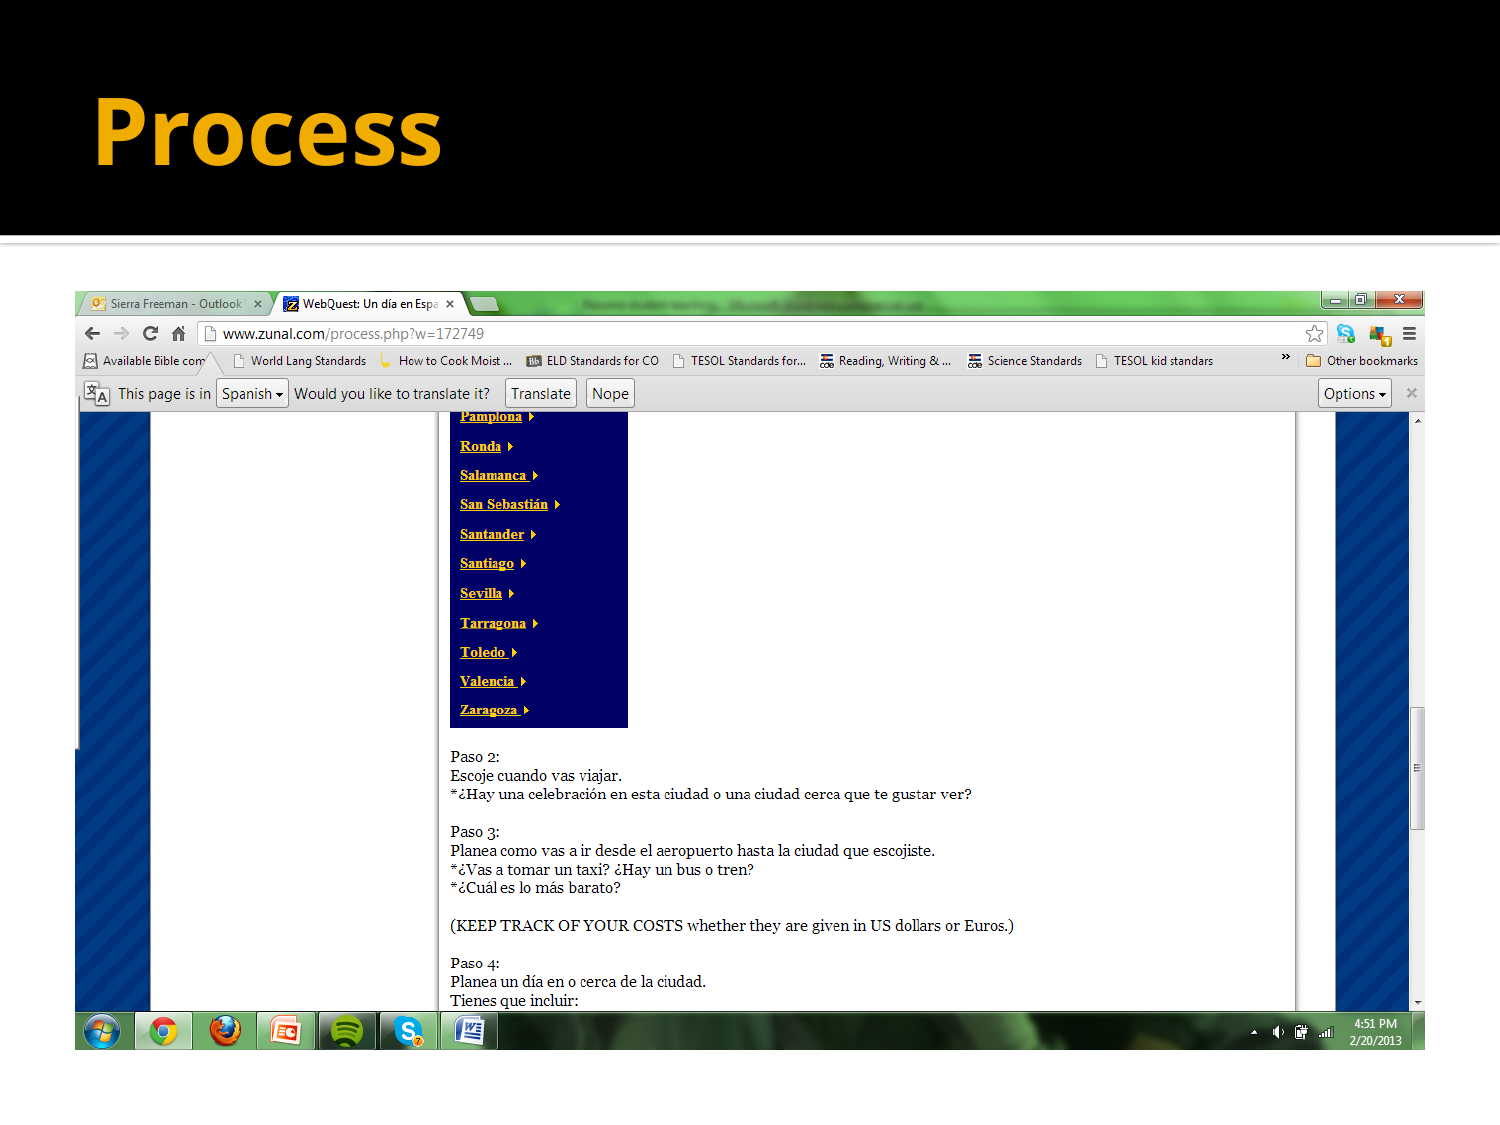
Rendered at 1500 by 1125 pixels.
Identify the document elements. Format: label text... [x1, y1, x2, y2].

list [75, 291, 1425, 1050]
title Process [75, 25, 1425, 231]
